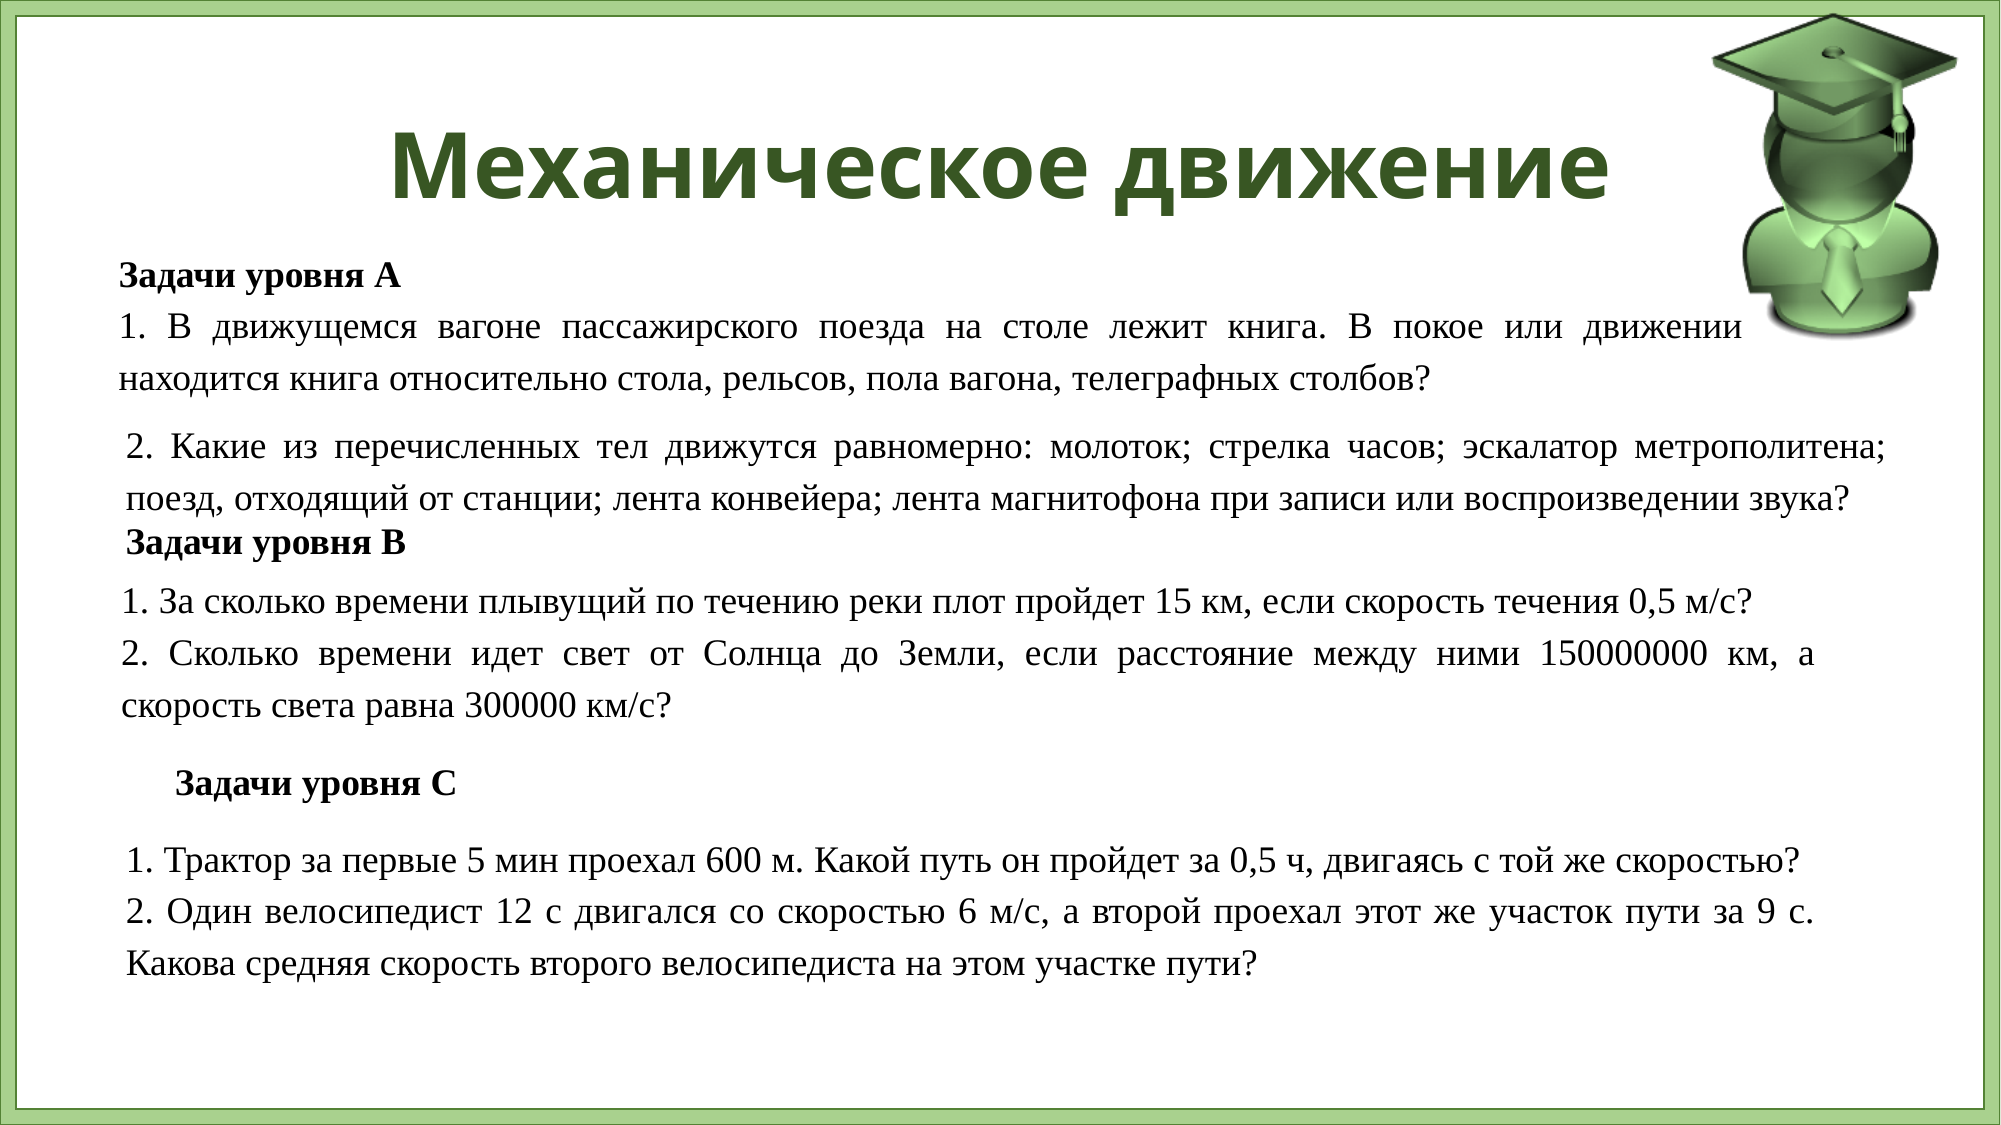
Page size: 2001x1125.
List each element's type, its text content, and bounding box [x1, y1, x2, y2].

text_box Задачи уровня В [110, 502, 1500, 562]
text_box Задачи уровня С [160, 743, 543, 811]
text_box 1. Трактор за первые 5 мин проехал 600 м. Какой путь он пройдет за 0,5 ч, двигаясь с той же скоростью? 2. Один велосипедист 12 с двигался со скоростью 6 м/с, а второй проехал этот же участок пути за 9 с. Какова средняя скорость второго велосипедиста на этом участке пути? [111, 820, 1832, 991]
text_box Задачи уровня А 1. В движущемся вагоне пассажирского поезда на столе лежит книга. В покое или движении находится книга относительно стола, рельсов, пола вагона, телеграфных столбов? [103, 235, 1760, 406]
text_box 1. За сколько времени плывущий по течению реки плот пройдет 15 км, если скорость течения 0,5 м/с? 2. Сколько времени идет свет от Солнца до Земли, если расстояние между ними 150000000 км, а скорость света равна 300000 км/с? [106, 562, 1832, 733]
text_box 2. Какие из перечисленных тел движутся равномерно: молоток; стрелка часов; эскалатор метрополитена; поезд, отходящий от станции; лента конвейера; лента магнитофона при записи или воспроизведении звука? [111, 407, 1904, 526]
title Механическое движение [137, 59, 1665, 235]
picture [1665, 8, 1998, 341]
